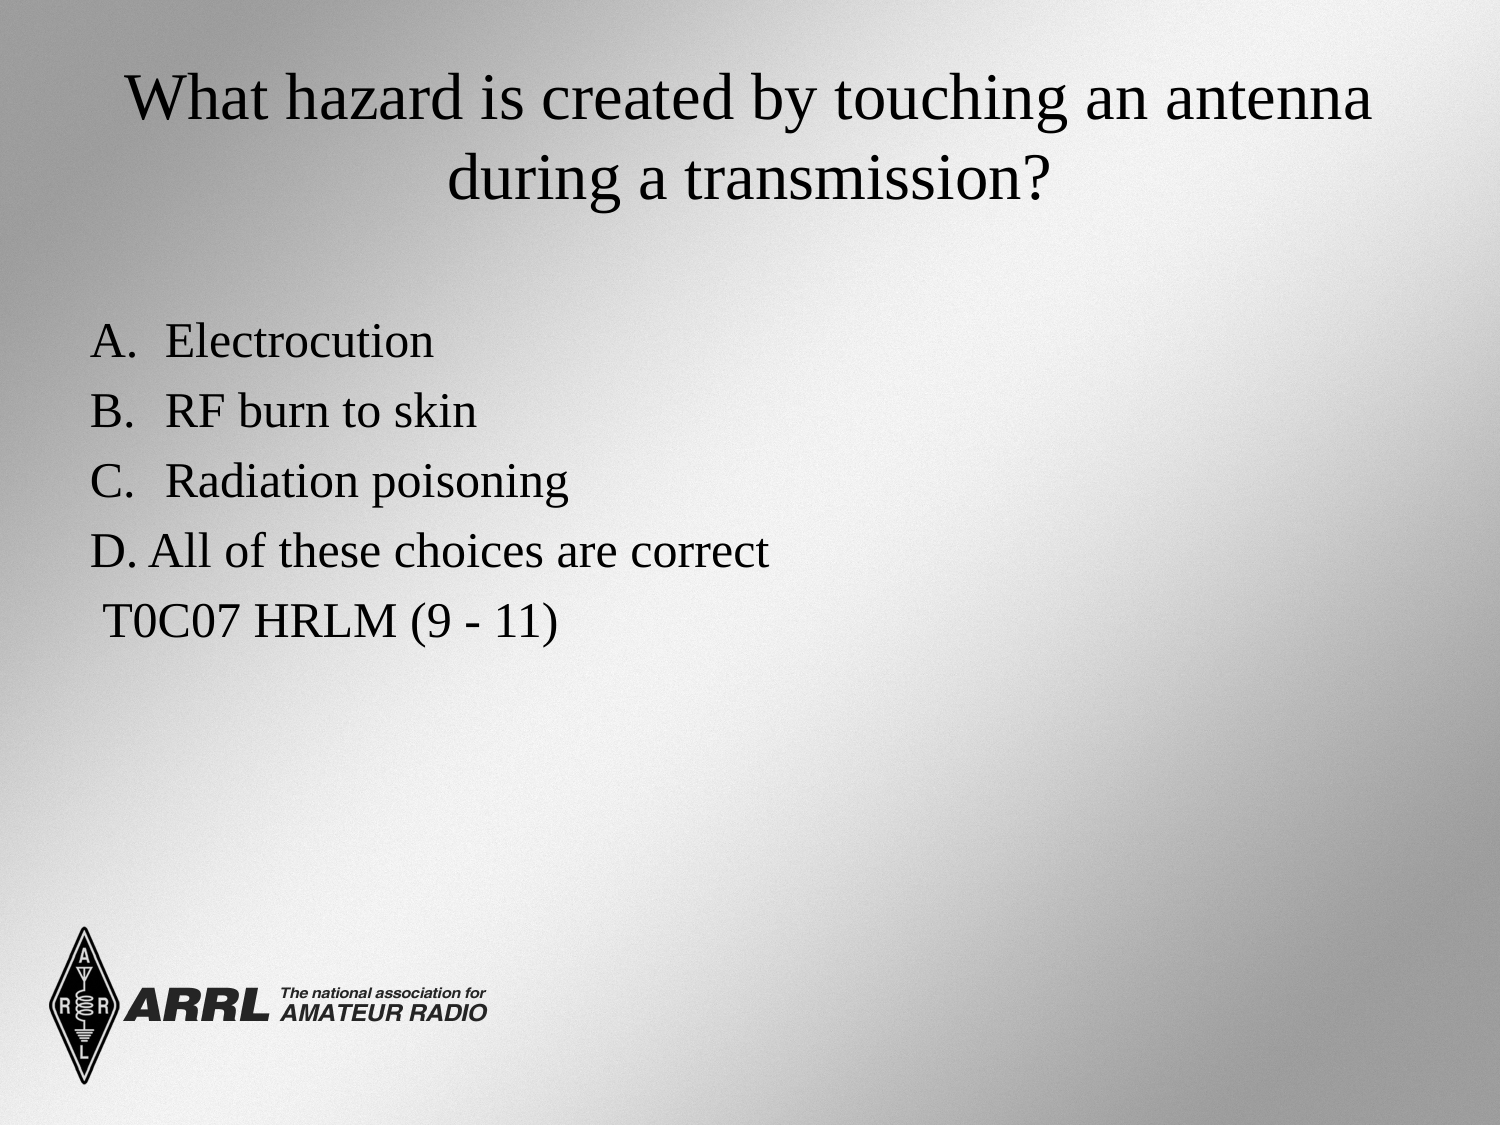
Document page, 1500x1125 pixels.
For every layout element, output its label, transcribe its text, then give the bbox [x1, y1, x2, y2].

list Electrocution RF burn to skin Radiation poisoning D. All of these choices are correct T0C07 HRLM (9 - 11) [75, 299, 1425, 1005]
title What hazard is created by touching an antenna during a transmission? [75, 45, 1425, 233]
picture [0, 0, 1500, 1125]
